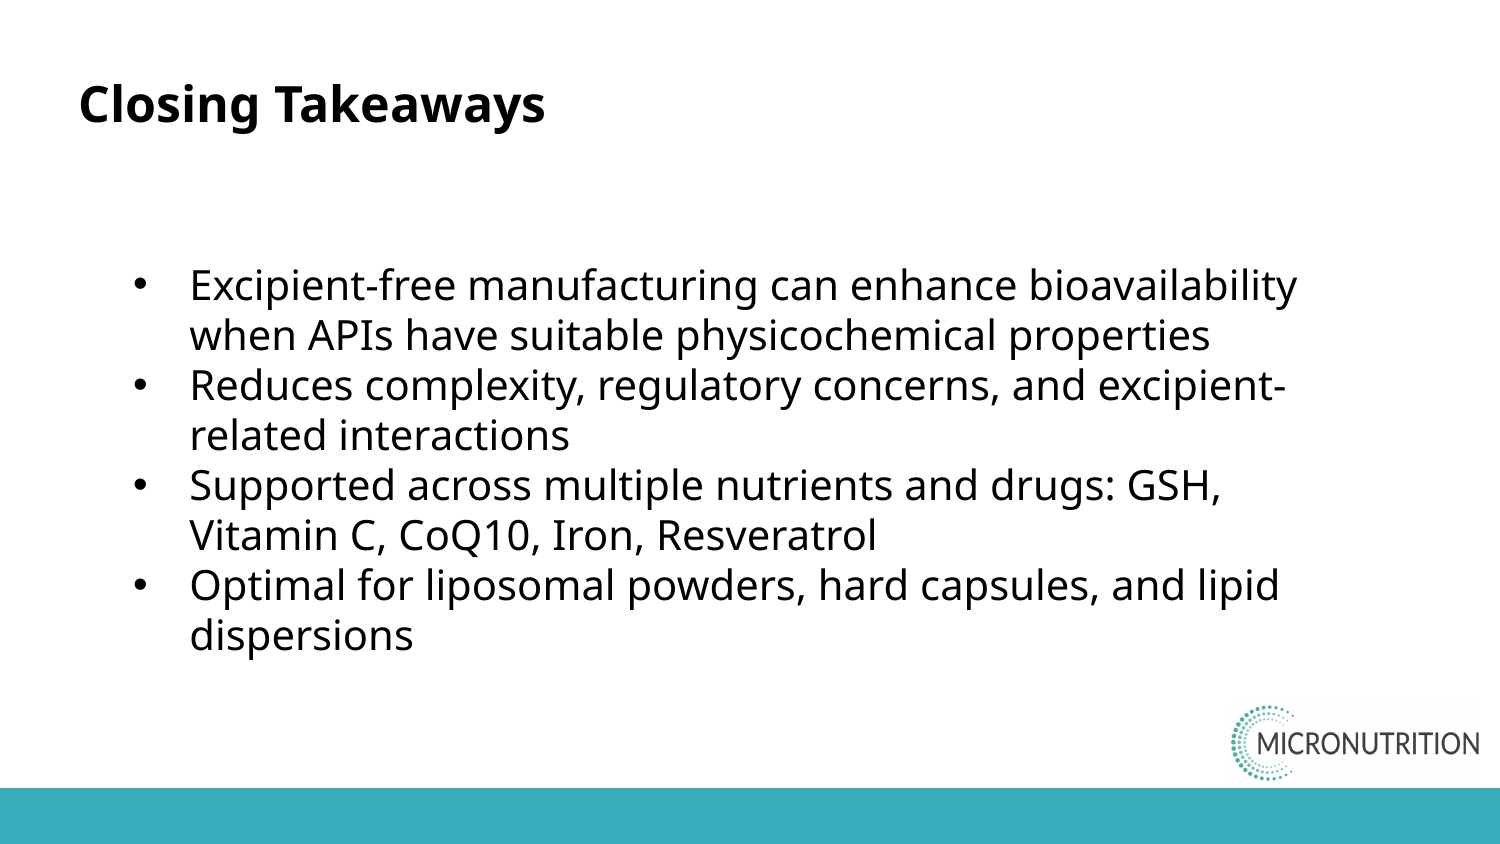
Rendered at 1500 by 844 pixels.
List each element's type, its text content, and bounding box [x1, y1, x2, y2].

picture [1228, 698, 1480, 789]
text_box Excipient-free manufacturing can enhance bioavailability when APIs have suitable physicochemical properties Reduces complexity, regulatory concerns, and excipient-related interactions Supported across multiple nutrients and drugs: GSH, Vitamin C, CoQ10, Iron, Resveratrol Optimal for liposomal powders, hard capsules, and lipid dispersions [118, 251, 1319, 667]
text_box [0, 787, 1500, 844]
text_box Closing Takeaways [64, 57, 1465, 151]
